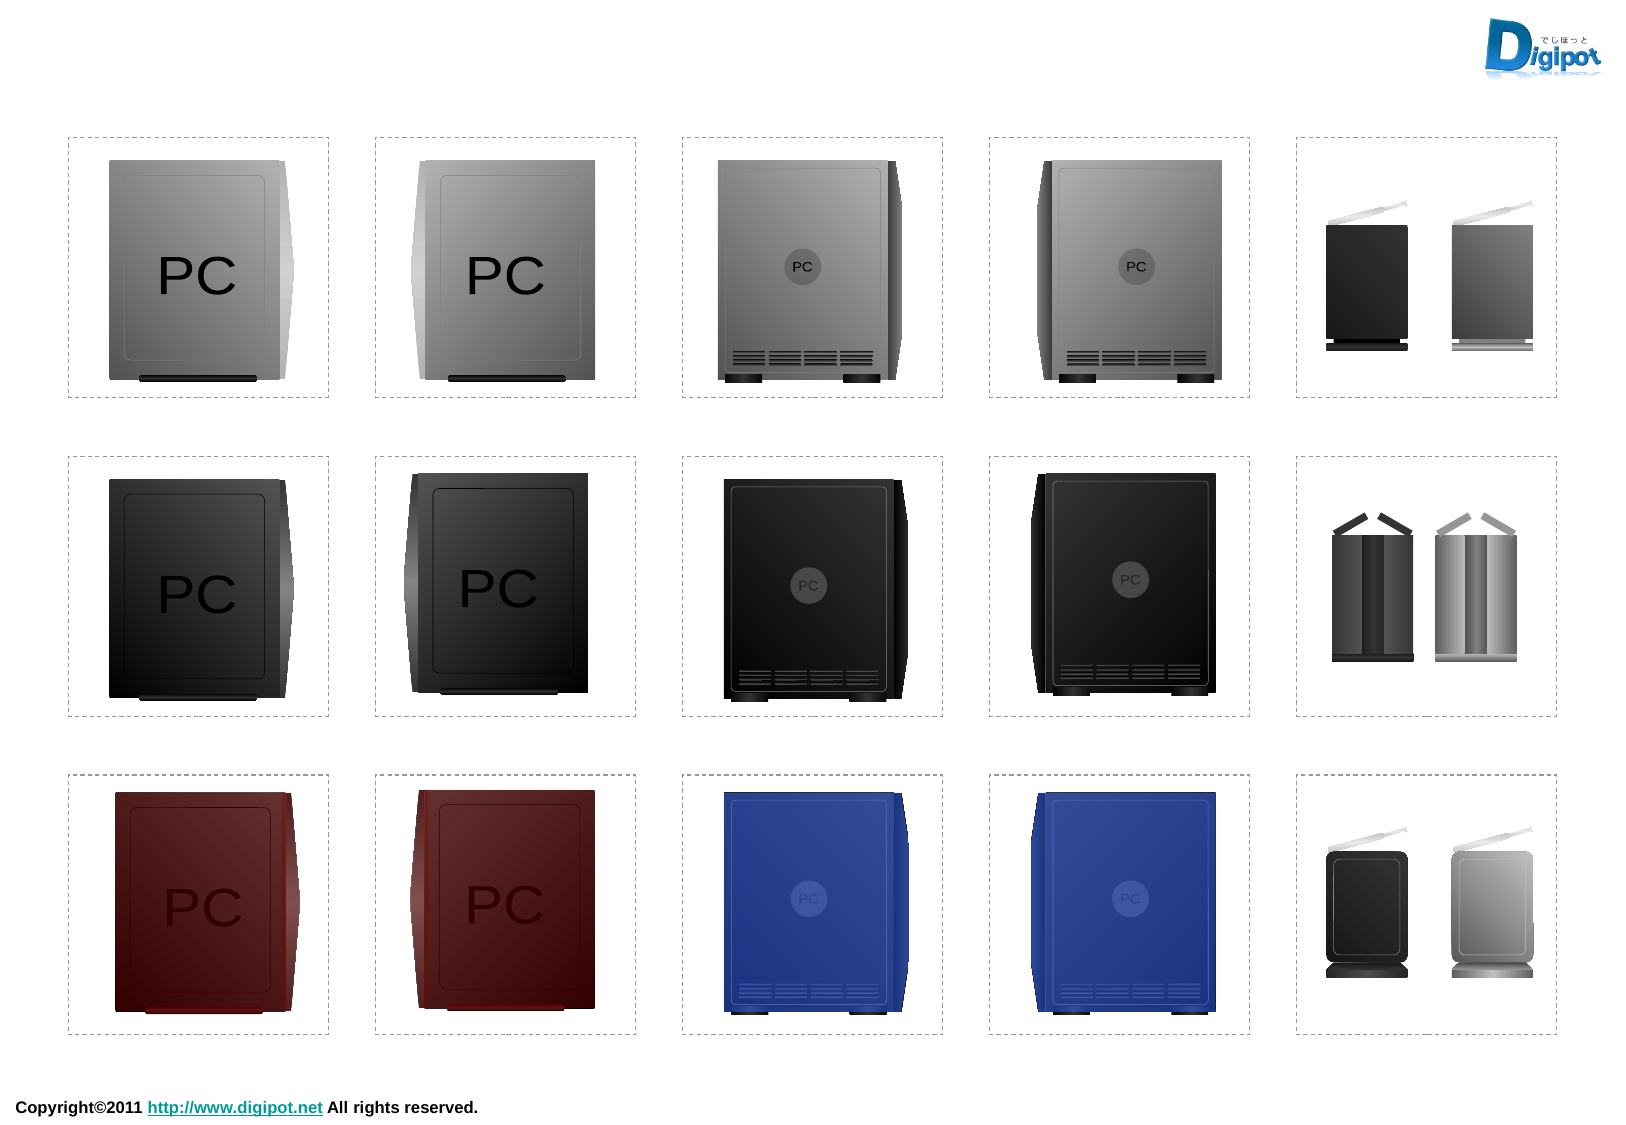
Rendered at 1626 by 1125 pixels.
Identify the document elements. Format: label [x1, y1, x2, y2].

text_box [1036, 160, 1222, 383]
text_box [403, 473, 588, 696]
text_box [723, 792, 909, 1015]
text_box [1326, 836, 1409, 978]
text_box [717, 160, 903, 383]
text_box [1332, 521, 1414, 662]
text_box [410, 160, 596, 383]
text_box [1326, 210, 1409, 351]
text_box [109, 160, 294, 383]
text_box [1435, 521, 1517, 662]
text_box [410, 789, 595, 1012]
text_box [1451, 836, 1534, 978]
picture [1485, 18, 1602, 82]
text_box [1451, 210, 1534, 351]
text_box [1030, 473, 1216, 696]
text_box [115, 792, 300, 1015]
text_box [1030, 792, 1216, 1015]
text_box [723, 479, 909, 702]
text_box [109, 479, 294, 701]
